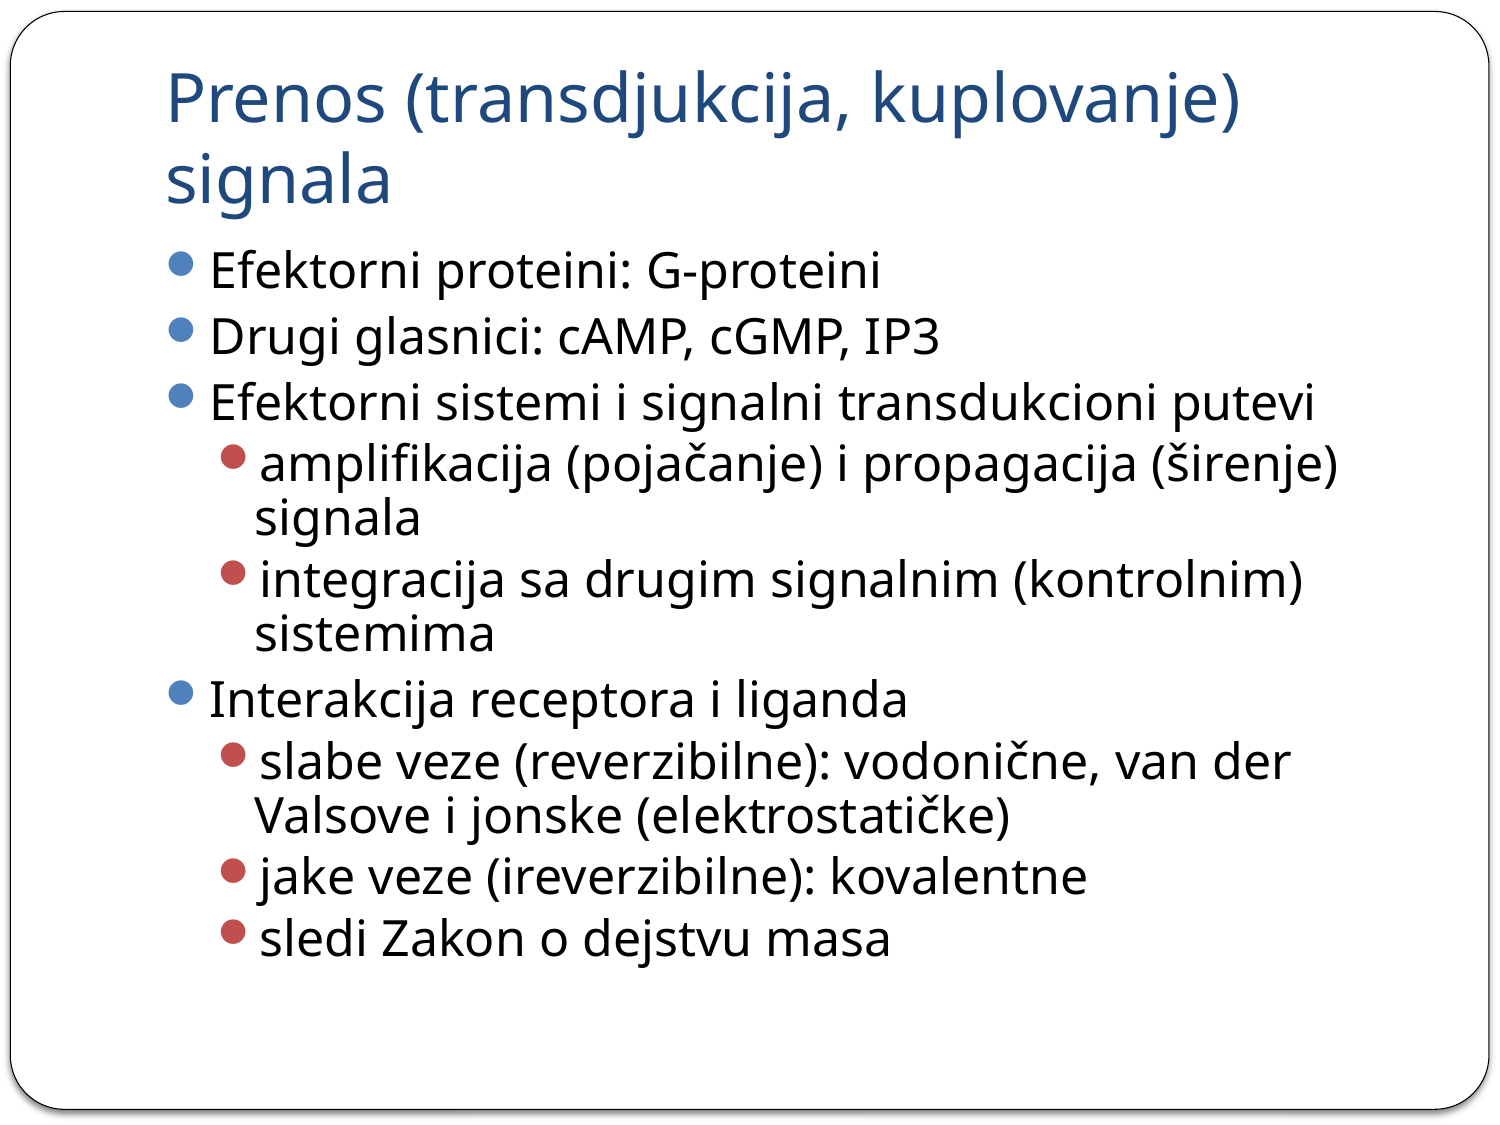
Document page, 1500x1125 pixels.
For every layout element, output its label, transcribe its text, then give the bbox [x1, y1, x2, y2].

list Efektorni proteini: G-proteini Drugi glasnici: cAMP, cGMP, IP3 Efektorni sistemi i signalni transdukcioni putevi amplifikacija (pojačanje) i propagacija (širenje) signala integracija sa drugim signalnim (kontrolnim) sistemima Interakcija receptora i liganda slabe veze (reverzibilne): vodonične, van der Valsove i jonske (elektrostatičke) jake veze (ireverzibilne): kovalentne sledi Zakon o dejstvu masa [149, 237, 1426, 988]
title Prenos (transdjukcija, kuplovanje) signala [149, 44, 1426, 233]
